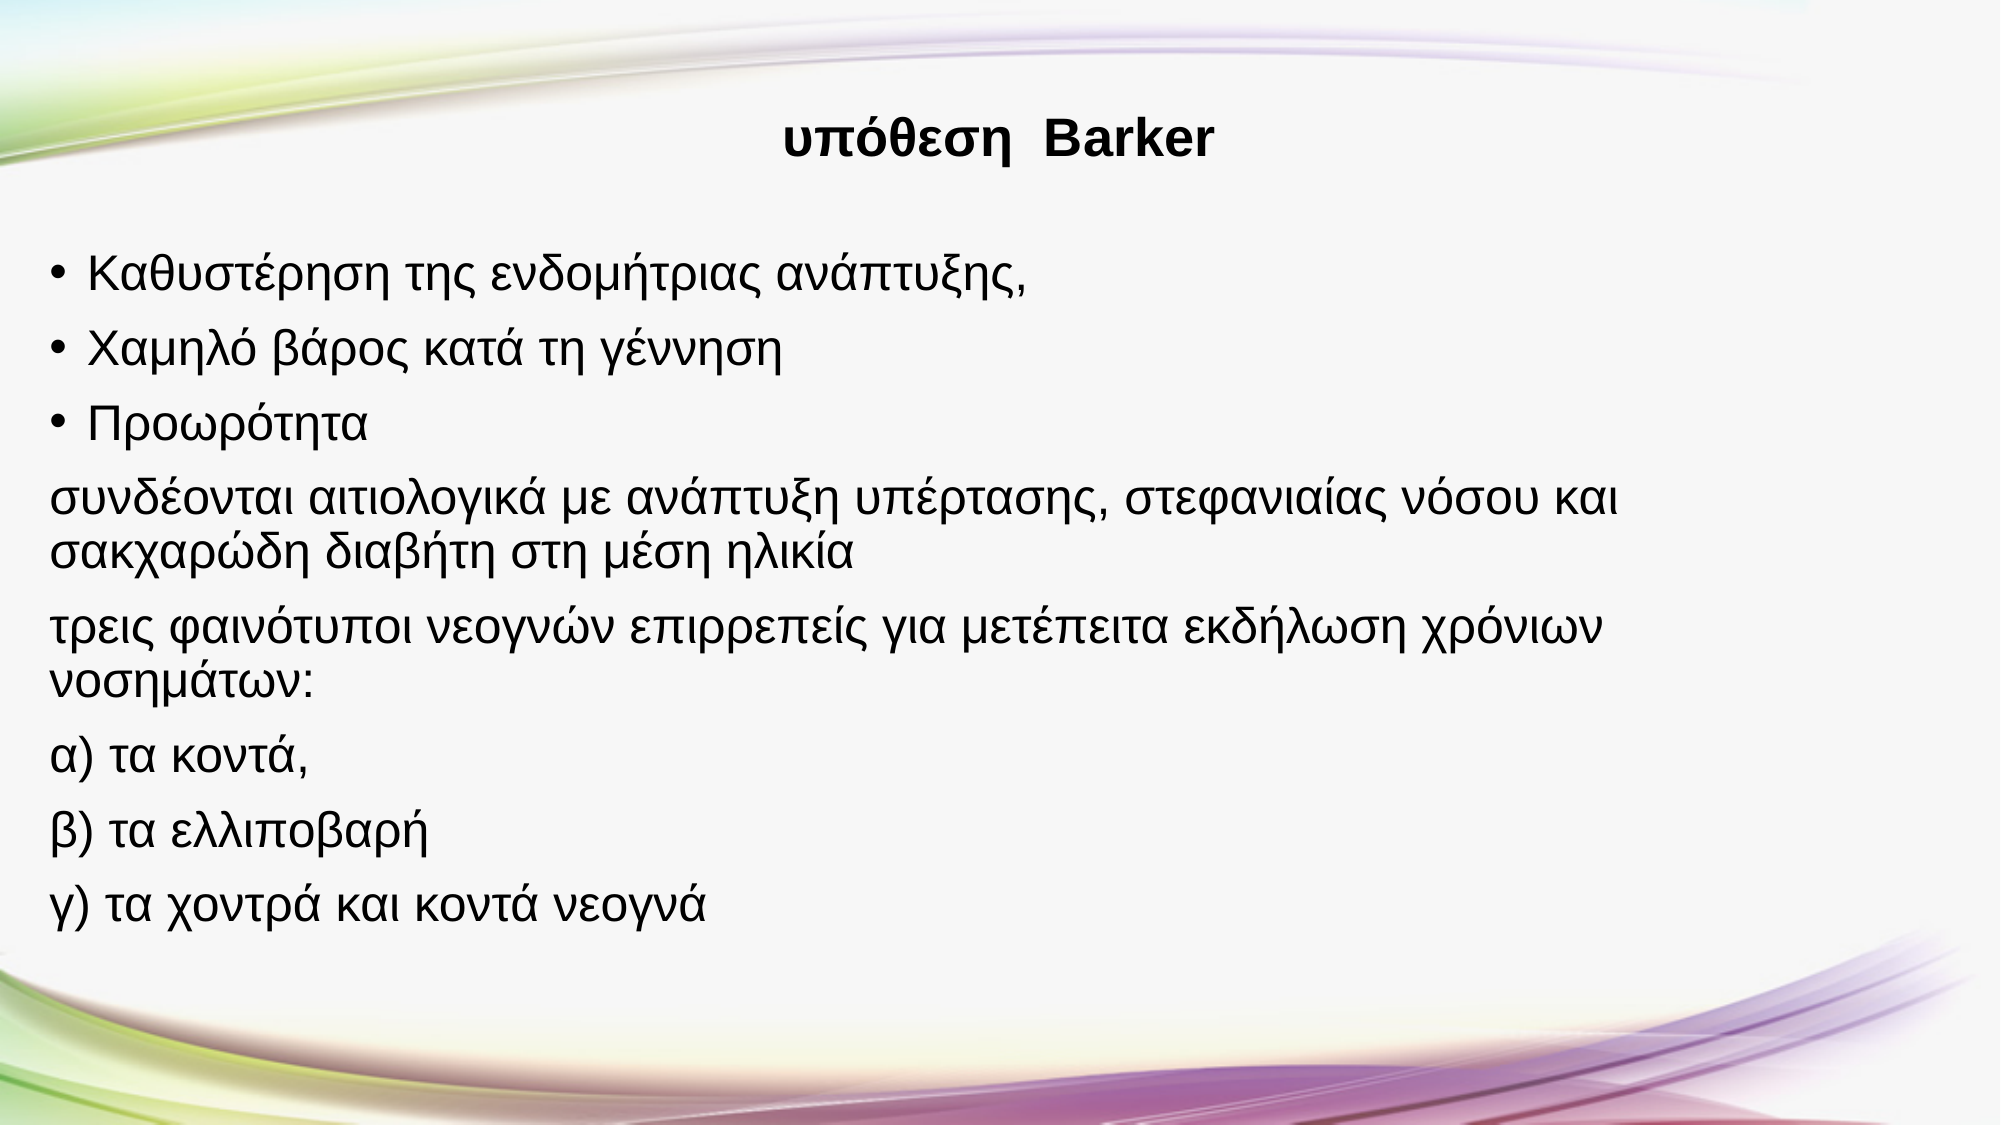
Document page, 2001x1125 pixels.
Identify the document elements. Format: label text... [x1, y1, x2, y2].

picture [0, 0, 2001, 1125]
subtitle Καθυστέρηση της ενδομήτριας ανάπτυξης, Χαμηλό βάρος κατά τη γέννηση Προωρότητα συνδέονται αιτιολογικά με ανάπτυξη υπέρτασης, στεφανιαίας νόσου και σακχαρώδη διαβήτη στη μέση ηλικία τρεις φαινότυποι νεογνών επιρρεπείς για μετέπειτα εκδήλωση χρόνιων νοσημάτων: α) τα κοντά, β) τα ελλιποβαρή γ) τα χοντρά και κοντά νεογνά [49, 174, 1849, 1006]
title υπόθεση Barker [99, 44, 1900, 233]
